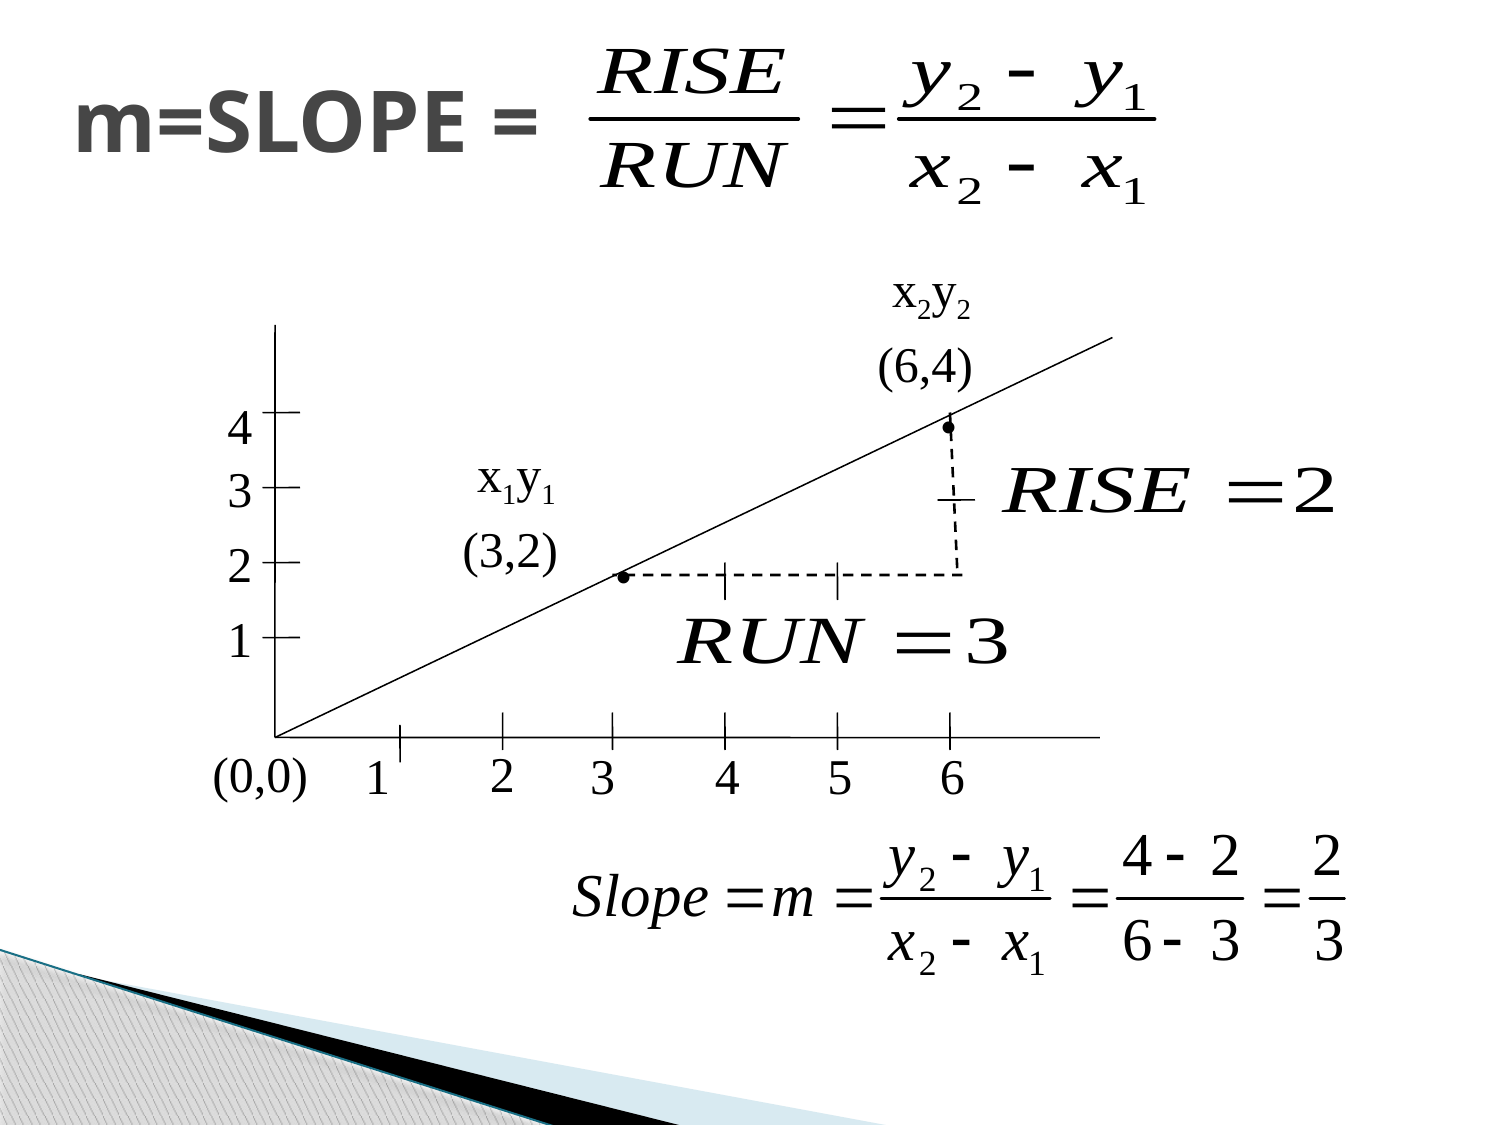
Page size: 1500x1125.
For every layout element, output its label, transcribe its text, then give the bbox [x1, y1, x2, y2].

text_box 1 [212, 600, 268, 675]
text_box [987, 462, 1348, 519]
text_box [562, 824, 1355, 983]
text_box 3 [212, 463, 268, 525]
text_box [574, 37, 1166, 212]
text_box 4 [212, 387, 268, 463]
text_box 1 [350, 737, 405, 813]
title m=SLOPE = [24, 24, 588, 213]
text_box x2y2 [877, 249, 987, 333]
text_box 3 [575, 737, 630, 813]
text_box • [925, 400, 973, 463]
text_box 2 [212, 525, 268, 600]
text_box (6,4) [862, 324, 989, 400]
text_box x1y1 [462, 434, 571, 518]
text_box 6 [925, 737, 980, 813]
text_box (3,2) [447, 509, 574, 585]
text_box • [600, 537, 648, 613]
text_box 5 [812, 737, 868, 813]
text_box 2 [475, 734, 530, 810]
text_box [662, 612, 1016, 670]
text_box 4 [700, 737, 755, 813]
text_box (0,0) [197, 734, 324, 810]
